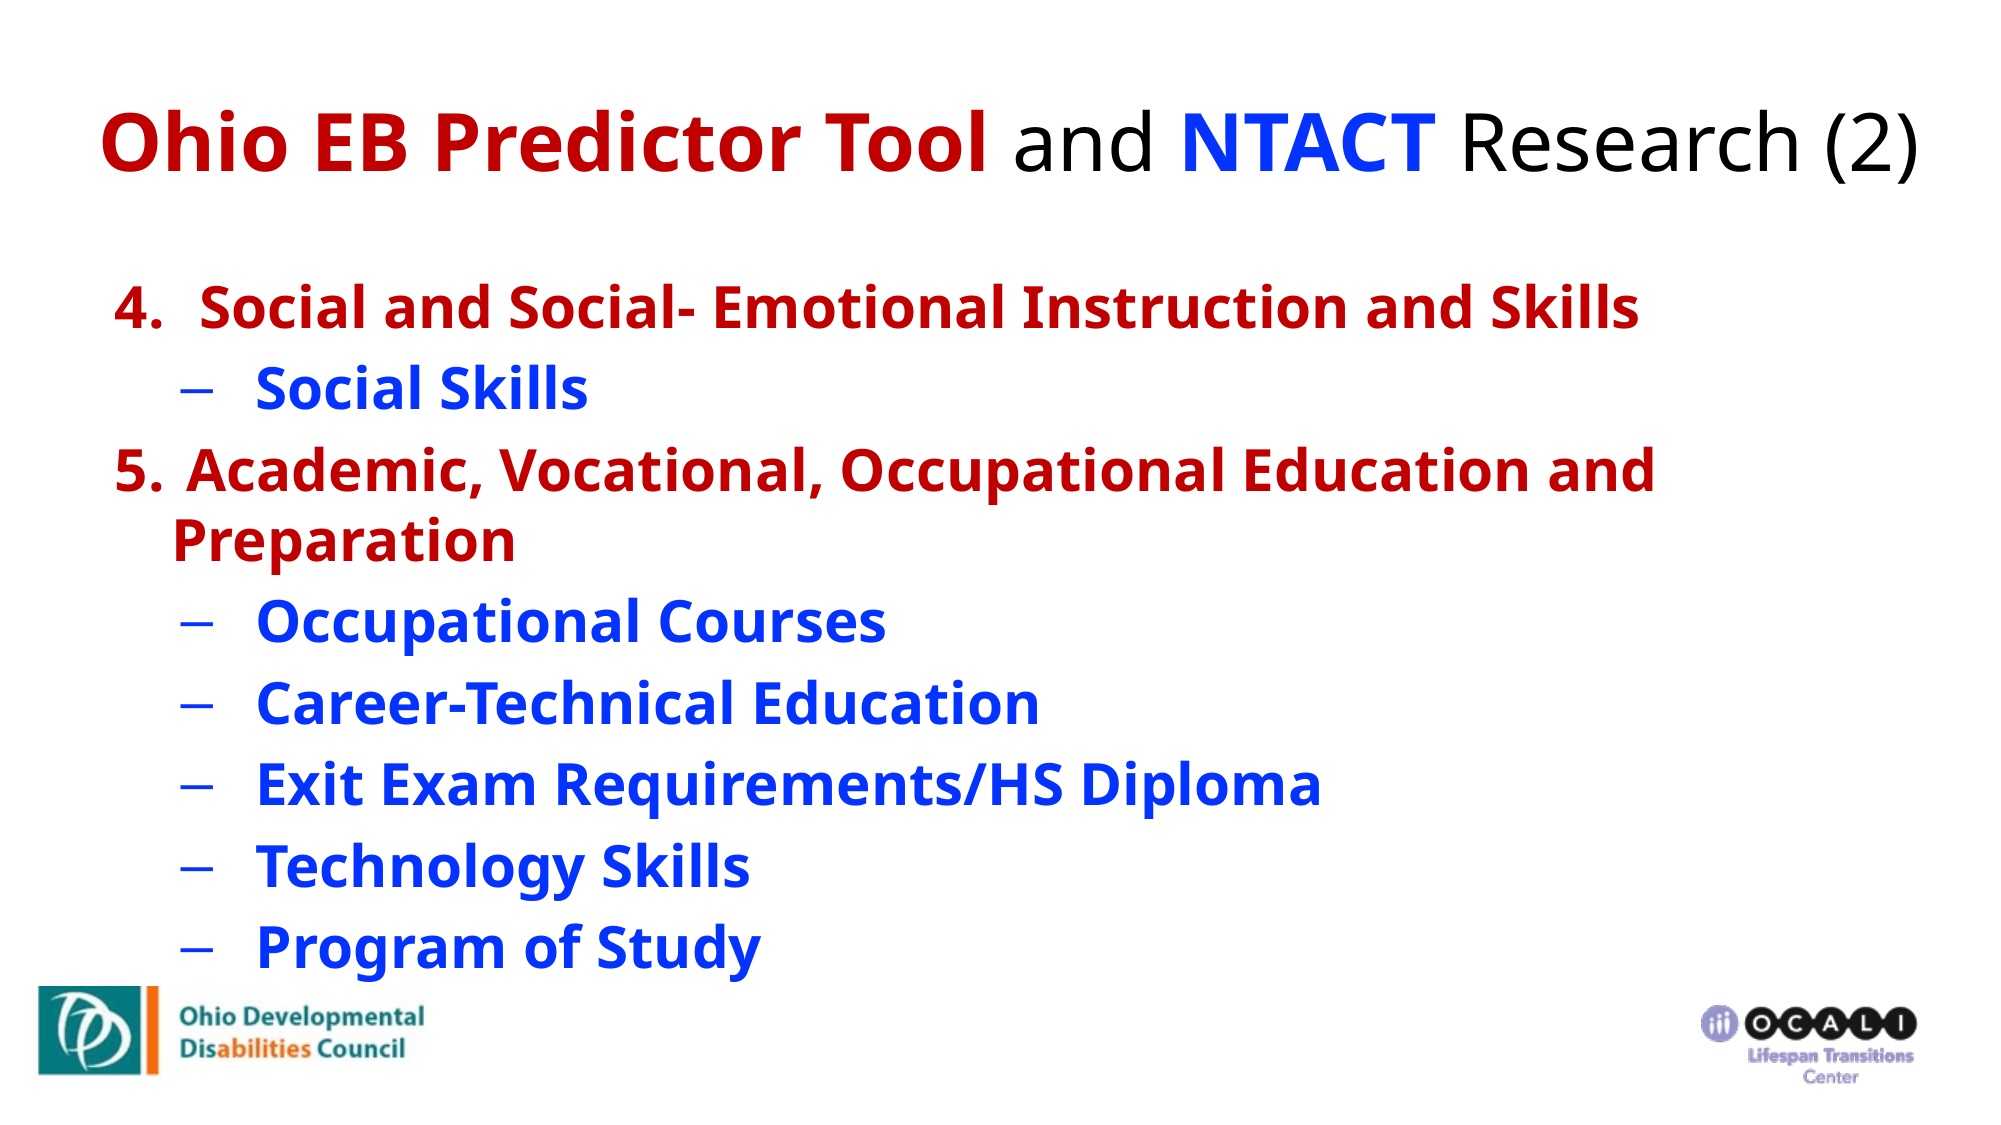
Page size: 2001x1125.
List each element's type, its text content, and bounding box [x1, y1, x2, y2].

picture [1697, 1001, 1923, 1088]
picture [26, 986, 471, 1085]
list Social and Social- Emotional Instruction and Skills Social Skills Academic, Vocational, Occupational Education and Preparation Occupational Courses Career-Technical Education Exit Exam Requirements/HS Diploma Technology Skills Program of Study [99, 262, 1900, 1005]
title Ohio EB Predictor Tool and NTACT Research (2) [60, 45, 1958, 233]
